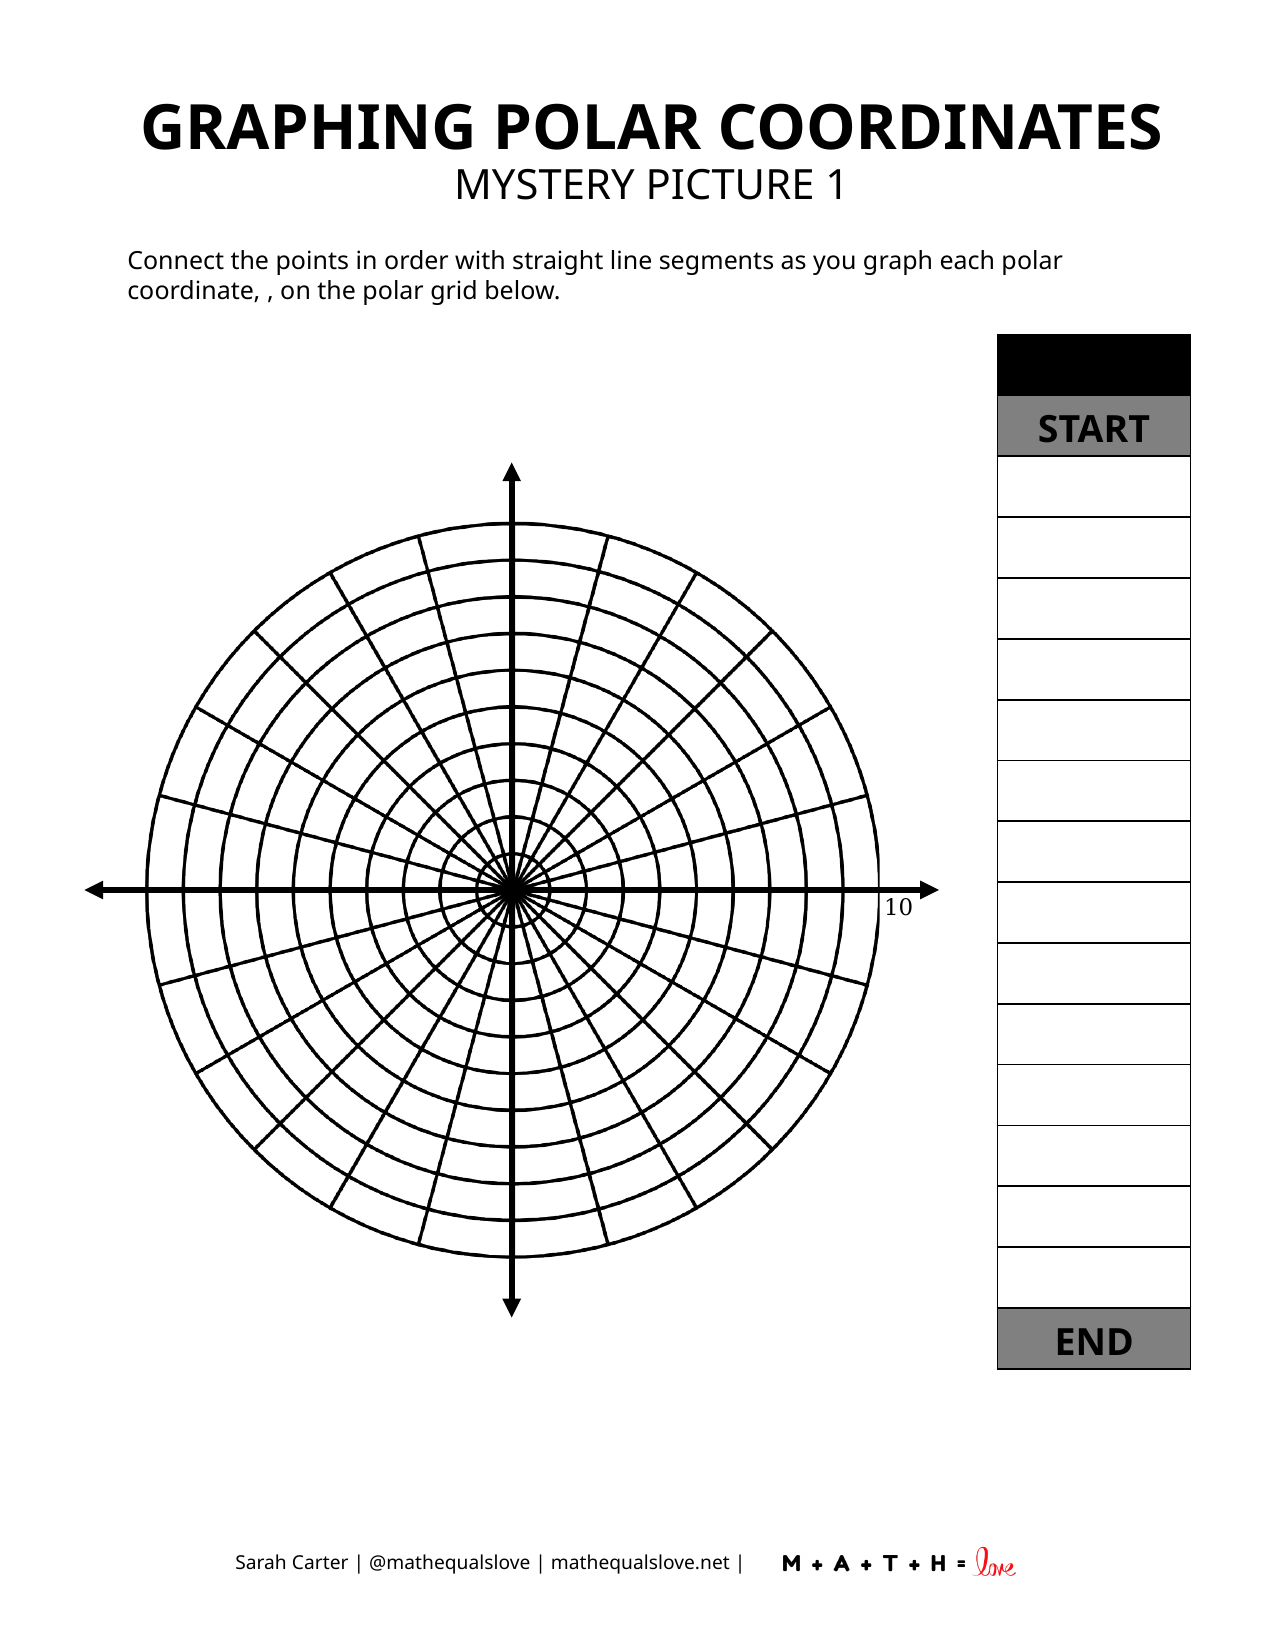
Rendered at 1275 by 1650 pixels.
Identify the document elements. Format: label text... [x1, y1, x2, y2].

text_box Sarah Carter | @mathequalslove | mathequalslove.net | [220, 1543, 1055, 1582]
text_box GRAPHING POLAR COORDINATES [112, 79, 1191, 150]
text_box MYSTERY PICTURE 1 [112, 150, 1191, 215]
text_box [83, 461, 950, 1318]
picture [774, 1545, 1022, 1579]
